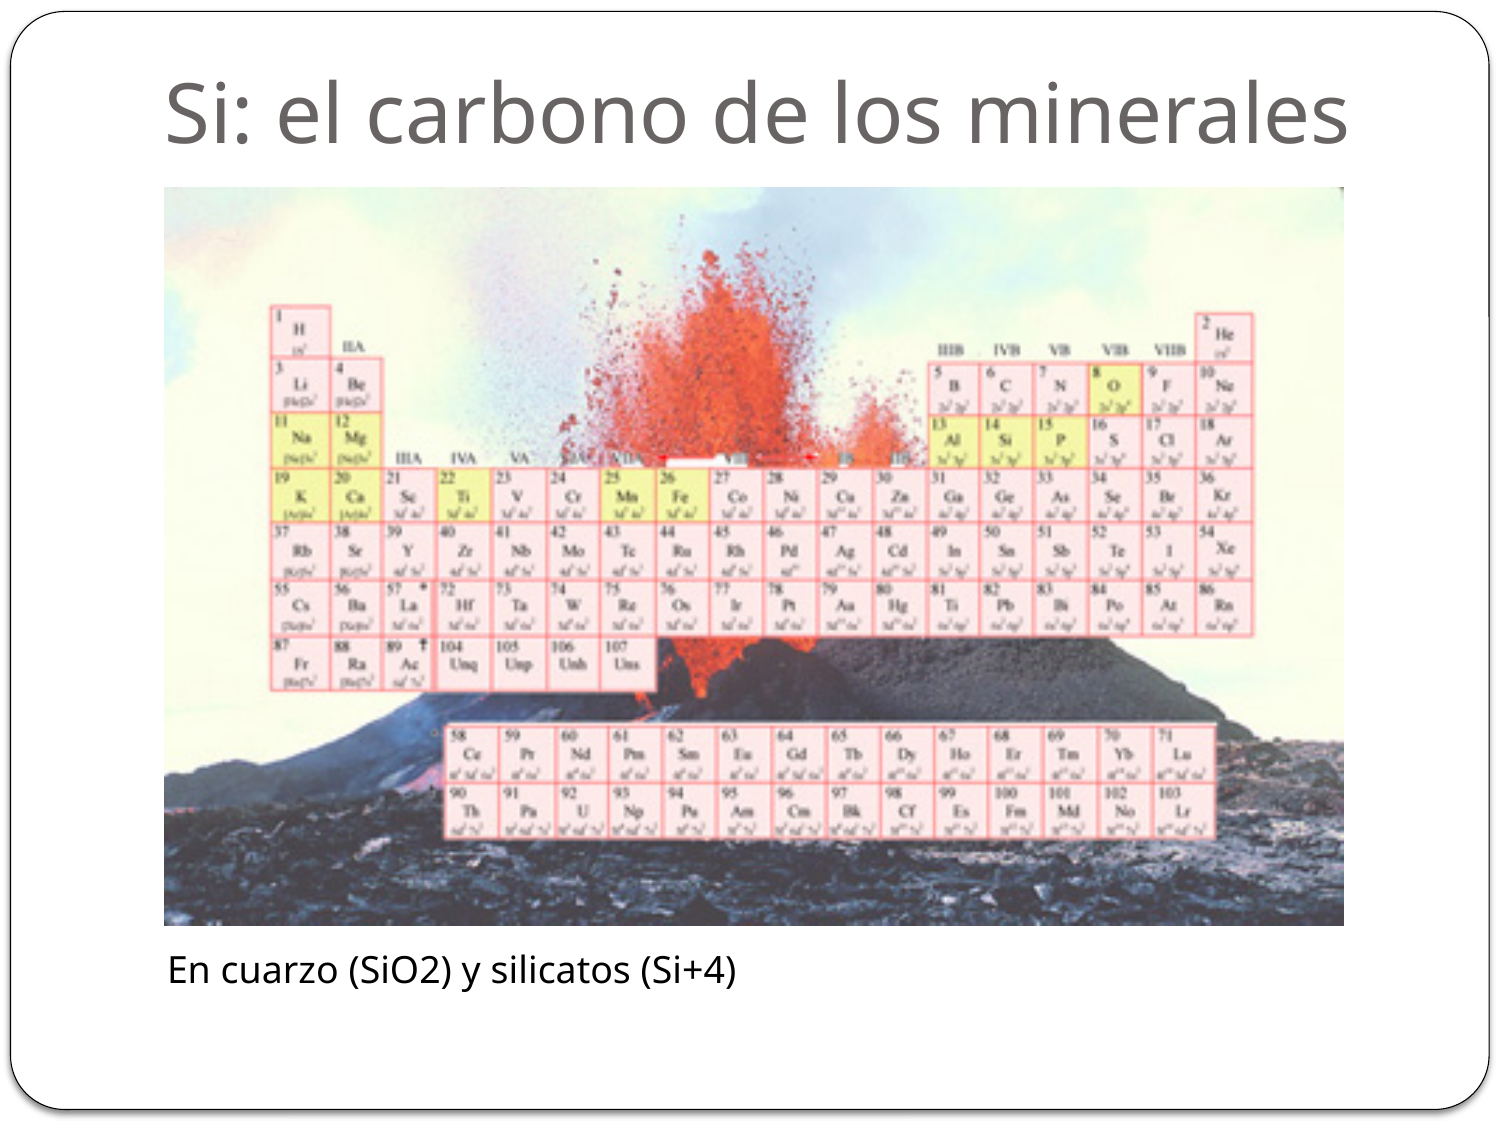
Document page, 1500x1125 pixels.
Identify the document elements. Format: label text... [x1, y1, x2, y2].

title Si: el carbono de los minerales [150, 0, 1425, 176]
picture [163, 187, 1344, 926]
text_box En cuarzo (SiO2) y silicatos (Si+4) [152, 938, 865, 999]
